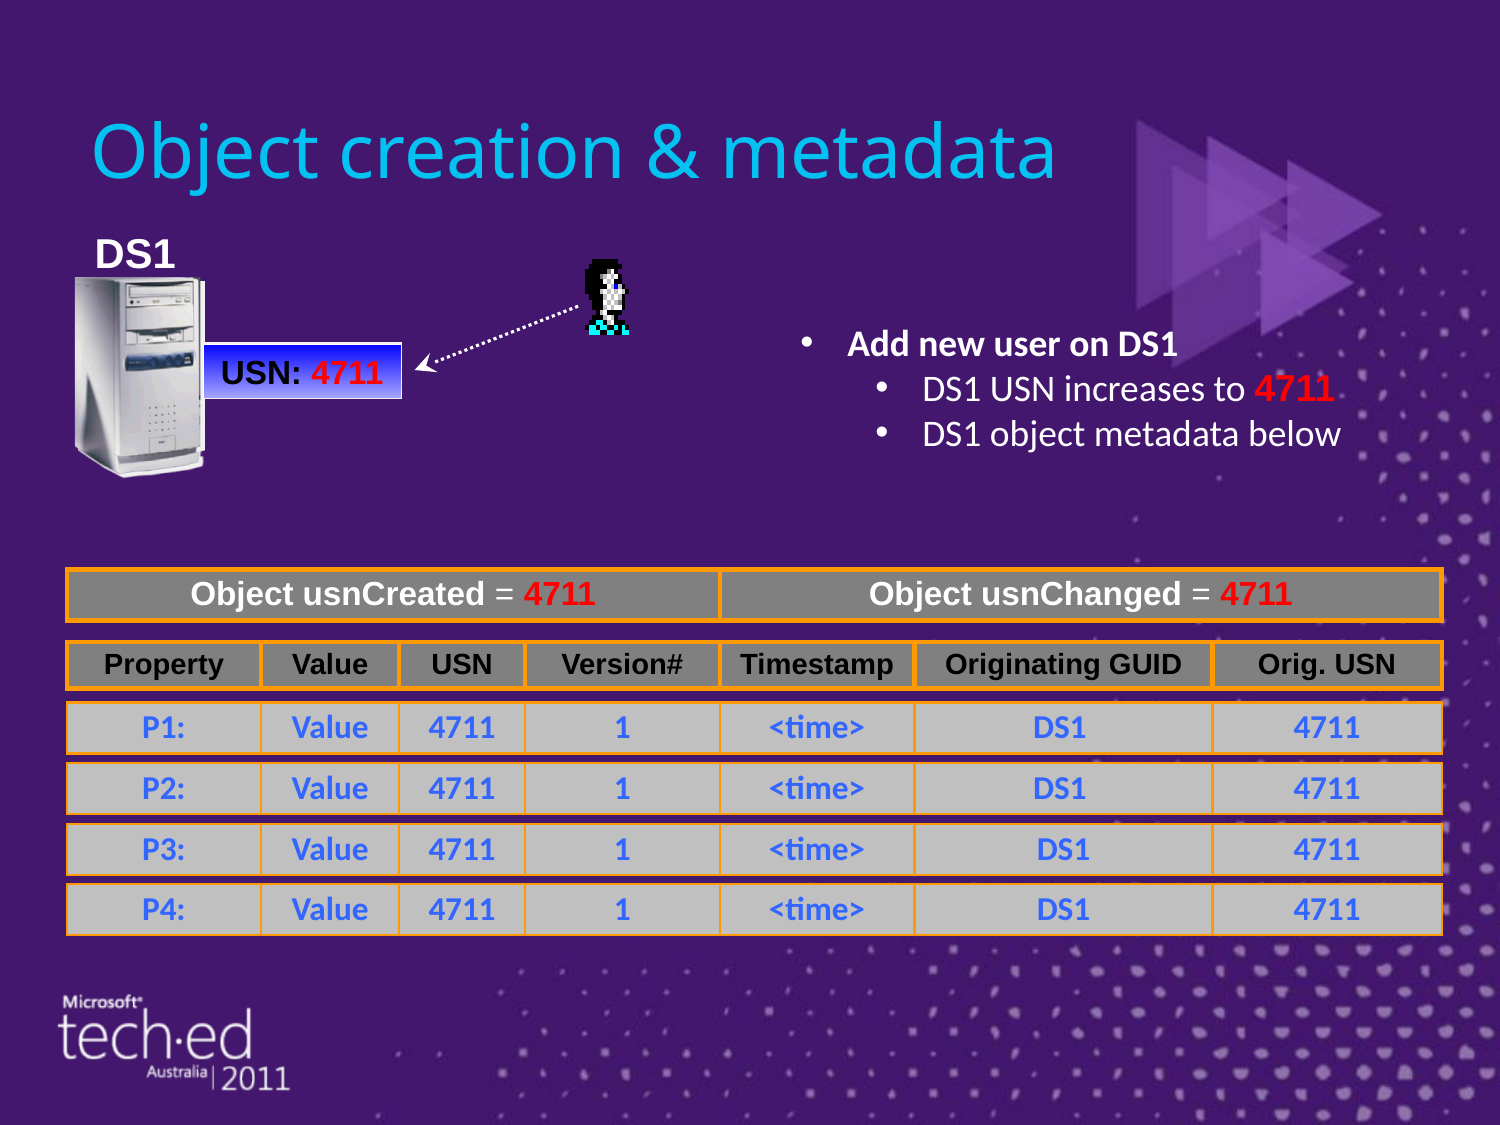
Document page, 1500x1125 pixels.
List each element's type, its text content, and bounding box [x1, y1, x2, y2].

text_box [414, 352, 438, 373]
text_box USN: 4711 [205, 343, 402, 399]
picture [0, 0, 1500, 1125]
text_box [567, 244, 648, 356]
text_box Add new user on DS1 DS1 USN increases to 4711 DS1 object metadata below [785, 311, 1446, 507]
title Object creation & metadata [75, 54, 1425, 243]
text_box DS1 [79, 243, 191, 275]
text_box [66, 569, 1442, 938]
